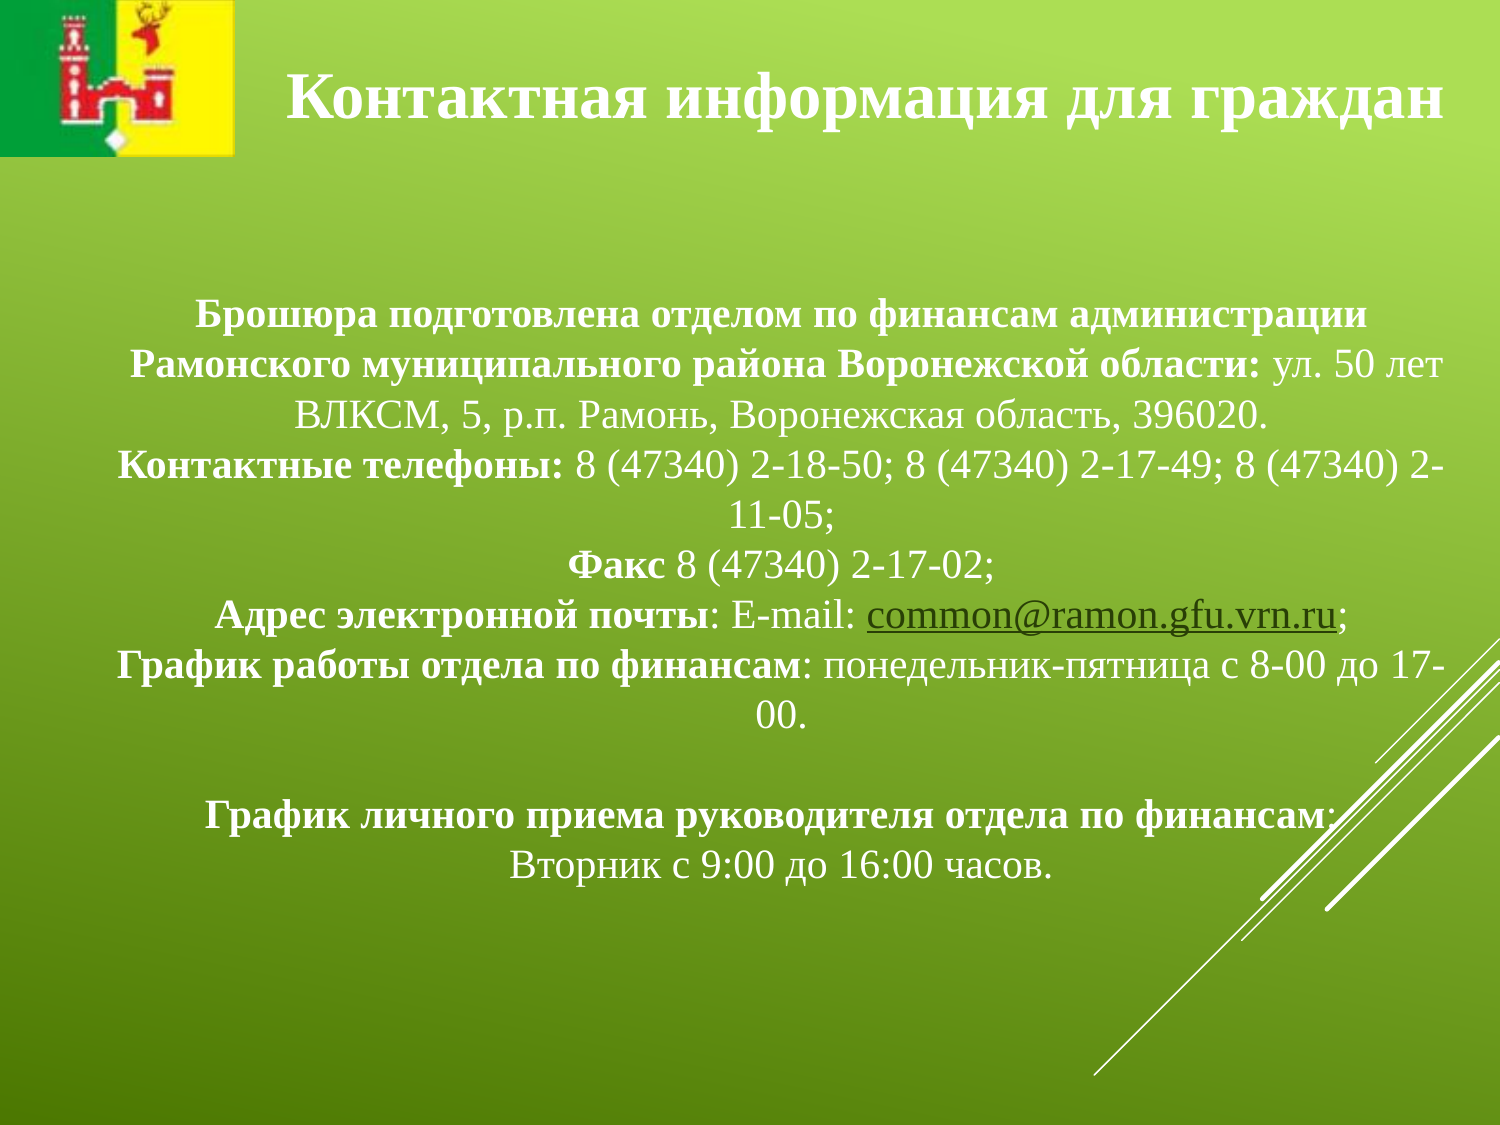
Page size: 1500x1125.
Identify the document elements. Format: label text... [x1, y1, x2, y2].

text_box Брошюра подготовлена отделом по финансам администрации Рамонского муниципального района Воронежской области: ул. 50 лет ВЛКСМ, 5, р.п. Рамонь, Воронежская область, 396020. Контактные телефоны: 8 (47340) 2-18-50; 8 (47340) 2-17-49; 8 (47340) 2-11-05; Факс 8 (47340) 2-17-02; Адрес электронной почты: Е-mail: common@ramon.gfu.vrn.ru; График работы отдела по финансам: понедельник-пятница с 8-00 до 17-00. График личного приема руководителя отдела по финансам: Вторник с 9:00 до 16:00 часов. [96, 278, 1467, 894]
text_box Контактная информация для граждан [270, 44, 1462, 140]
picture [0, 0, 235, 157]
